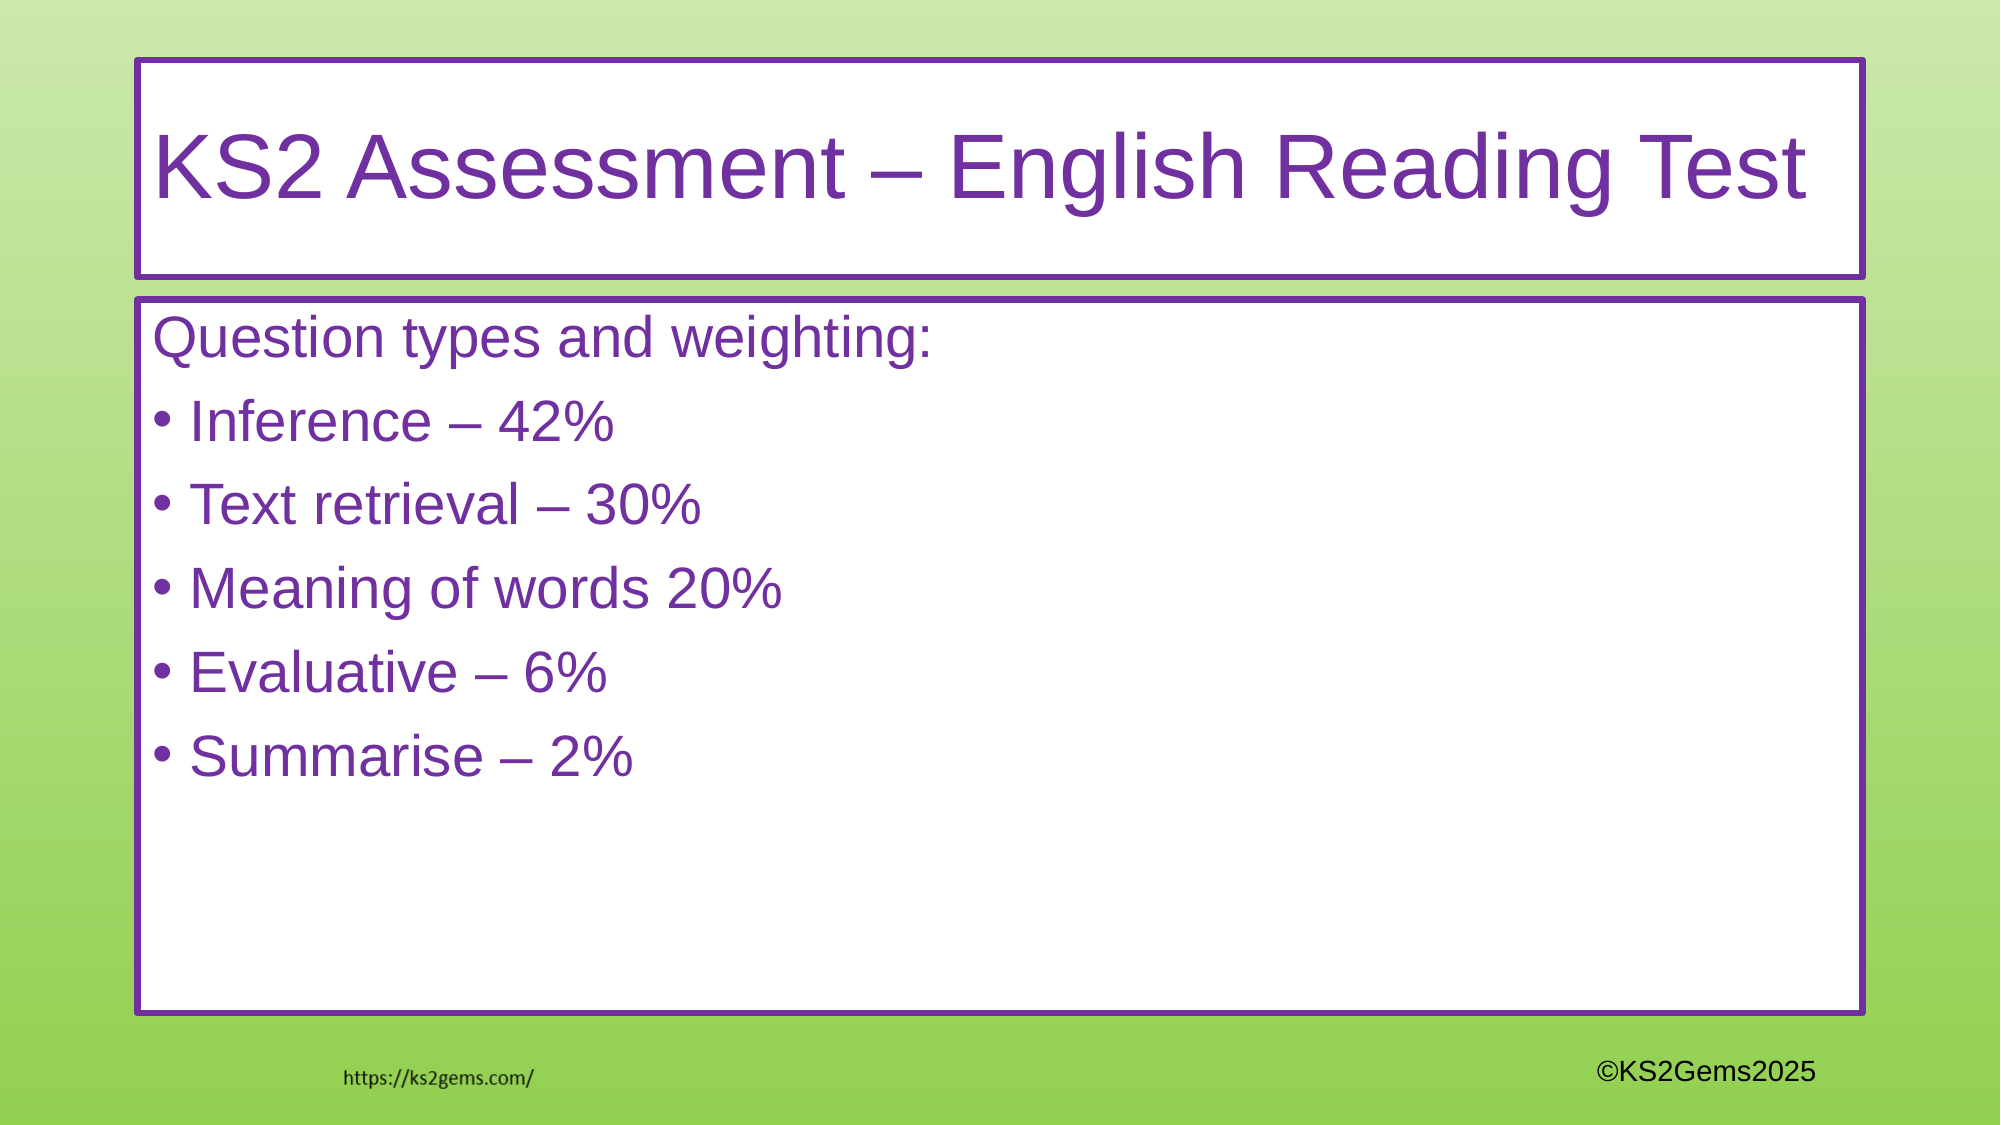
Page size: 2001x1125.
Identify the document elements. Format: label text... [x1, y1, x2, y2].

list Question types and weighting: Inference – 42% Text retrieval – 30% Meaning of words 20% Evaluative – 6% Summarise – 2% [137, 299, 1863, 1014]
title KS2 Assessment – English Reading Test [137, 59, 1863, 278]
picture [328, 1056, 588, 1104]
